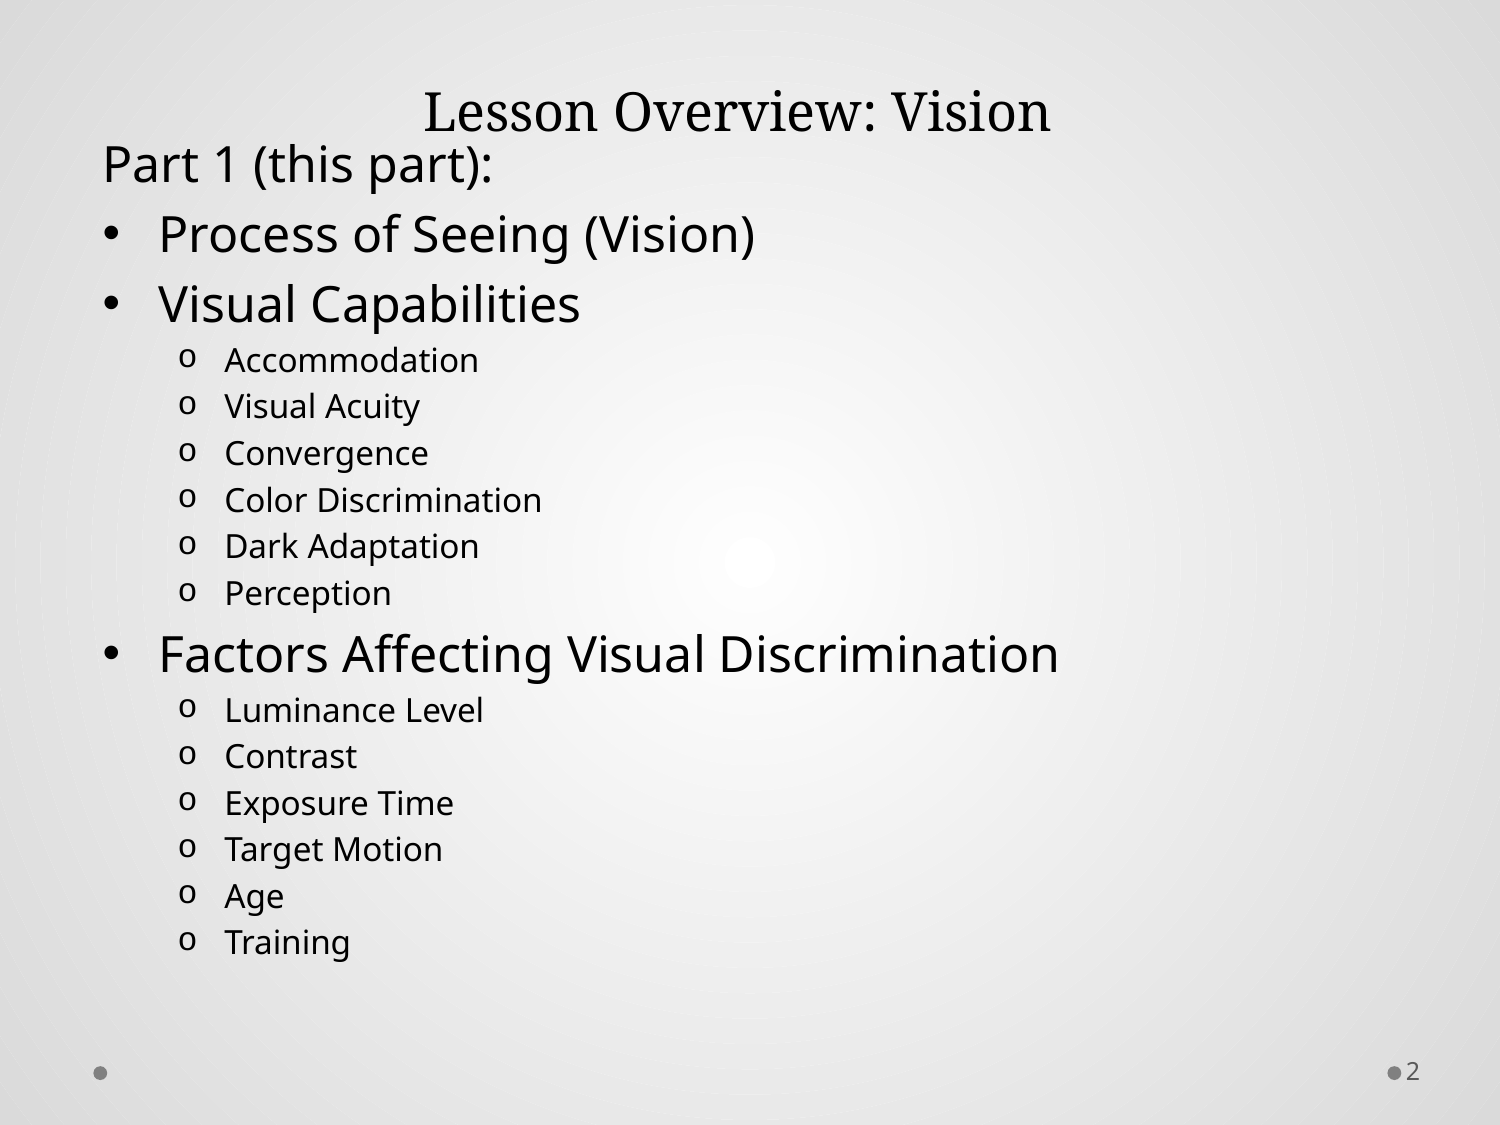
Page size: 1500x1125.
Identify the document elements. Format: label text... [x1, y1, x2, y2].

list Part 1 (this part): Process of Seeing (Vision) Visual Capabilities Accommodation Visual Acuity Convergence Color Discrimination Dark Adaptation Perception Factors Affecting Visual Discrimination Luminance Level Contrast Exposure Time Target Motion Age Training [87, 125, 1438, 1100]
title Lesson Overview: Vision [62, 50, 1413, 150]
slide_number 2 [1401, 1042, 1494, 1103]
